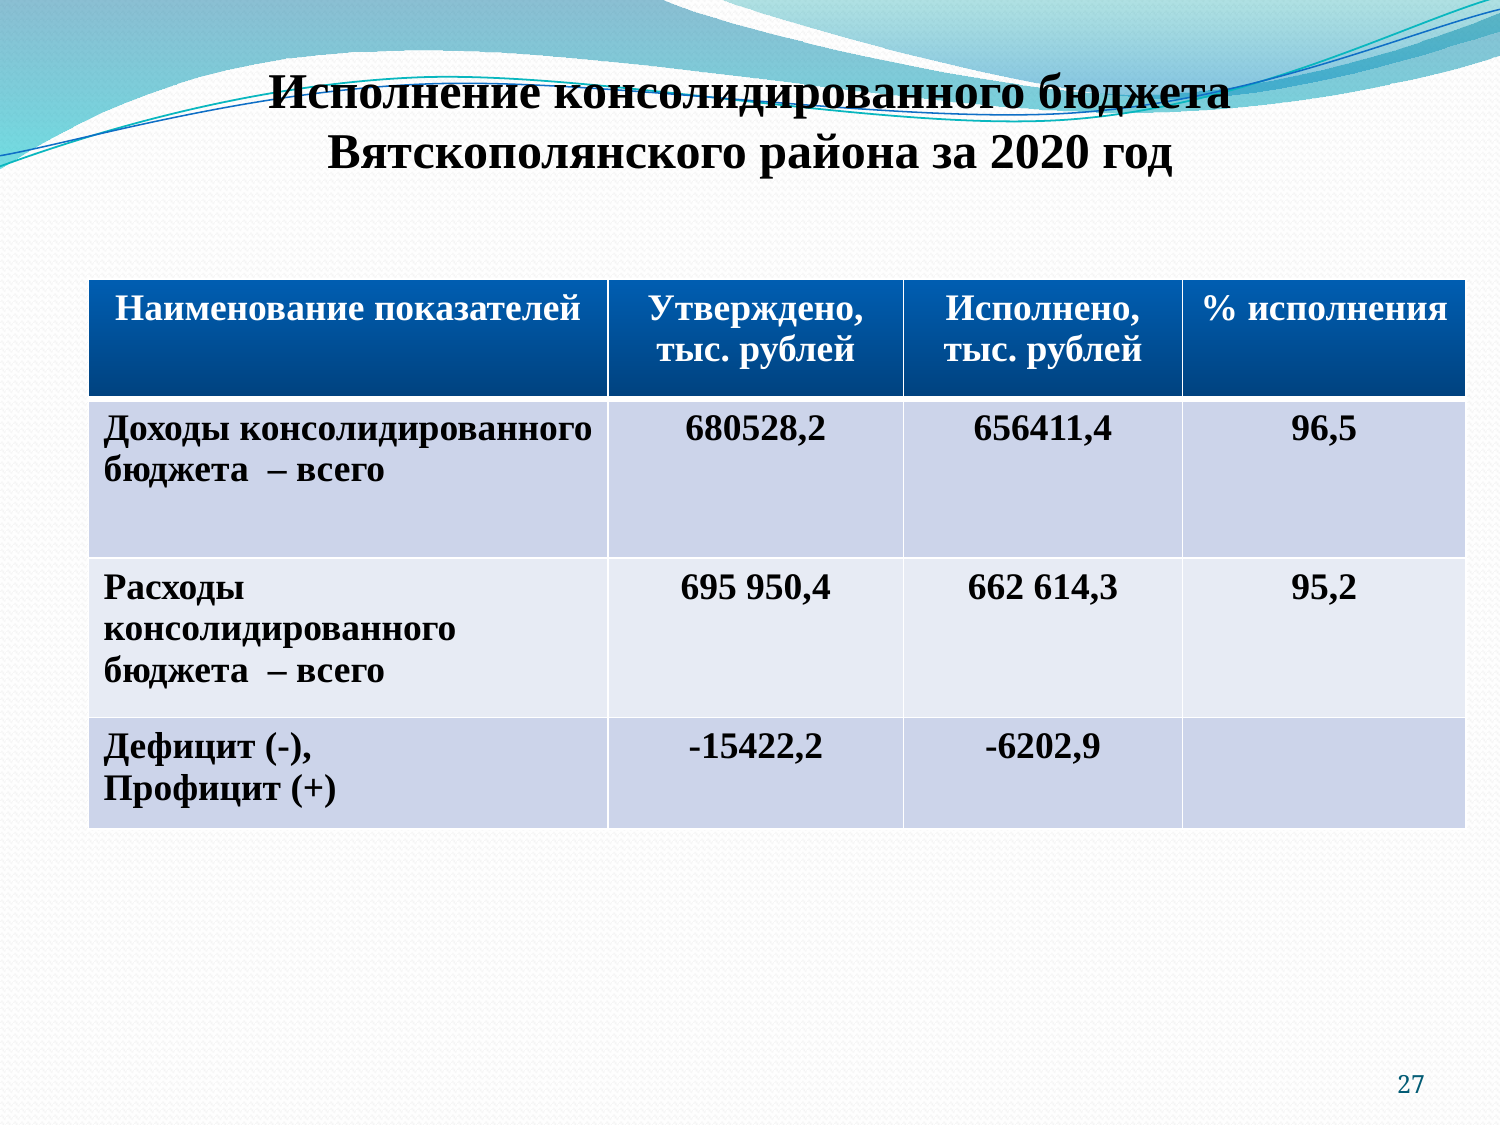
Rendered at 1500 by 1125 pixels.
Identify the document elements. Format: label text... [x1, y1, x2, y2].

table_header Исполнено, тыс. рублей [904, 280, 1182, 396]
slide_number 27 [1299, 1042, 1425, 1103]
table_cell 662 614,3 [904, 559, 1182, 717]
table_cell 95,2 [1183, 559, 1465, 717]
table_header Наименование показателей [89, 280, 607, 396]
table_cell Расходы консолидированного бюджета – всего [89, 559, 607, 717]
table_cell Дефицит (-), Профицит (+) [89, 718, 607, 828]
table_cell 656411,4 [904, 402, 1182, 557]
title Исполнение консолидированного бюджета Вятскополянского района за 2020 год [75, 45, 1425, 185]
table_cell 680528,2 [609, 402, 903, 557]
table_cell [1183, 718, 1465, 828]
table_cell 695 950,4 [609, 559, 903, 717]
table_header % исполнения [1183, 280, 1465, 396]
table_header Утверждено, тыс. рублей [609, 280, 903, 396]
table_cell Доходы консолидированного бюджета – всего [89, 402, 607, 557]
table_cell 96,5 [1183, 402, 1465, 557]
table_cell -15422,2 [609, 718, 903, 828]
table_cell -6202,9 [904, 718, 1182, 828]
